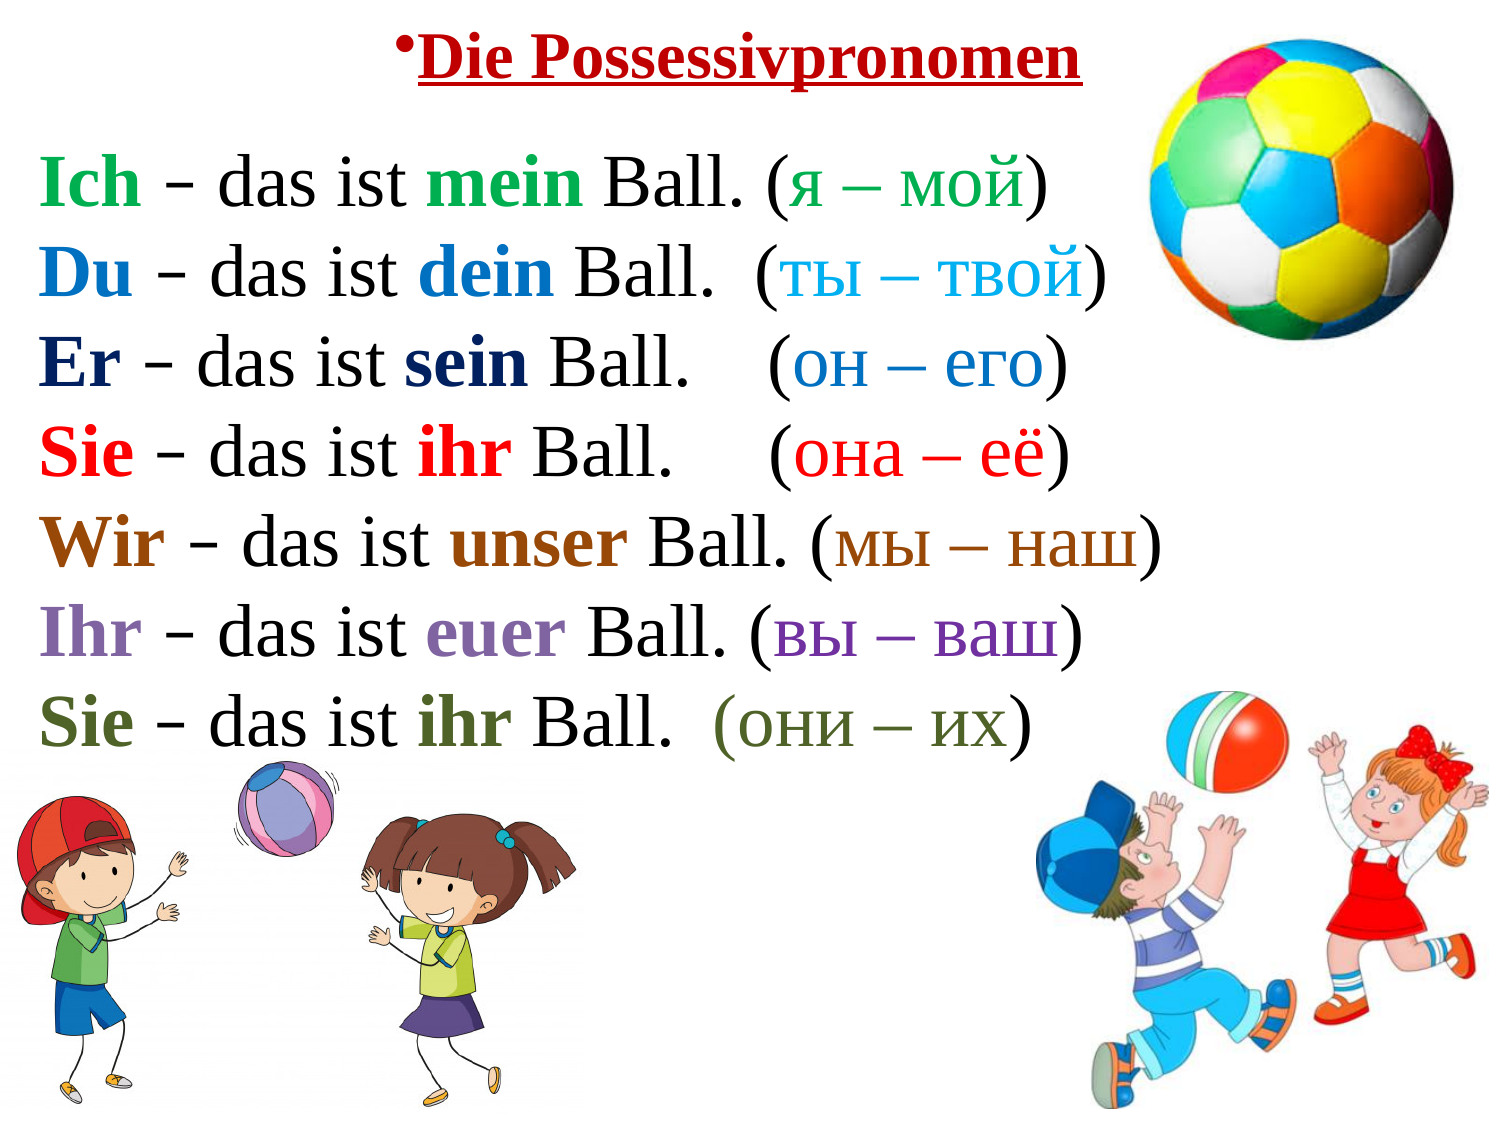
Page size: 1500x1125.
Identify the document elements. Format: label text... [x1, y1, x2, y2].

picture [1136, 23, 1465, 352]
picture [0, 749, 584, 1114]
picture [1036, 691, 1489, 1110]
text_box Die Possessivpronomen Ich – das ist mein Ball. (я – мой) Du – das ist dein Ball. (ты – твой) Er – das ist sein Ball. (он – его) Sie – das ist ihr Ball. (она – её) Wir – das ist unser Ball. (мы – наш) Ihr – das ist euer Ball. (вы – ваш) Sie – das ist ihr Ball. (они – их) [23, 3, 1454, 769]
